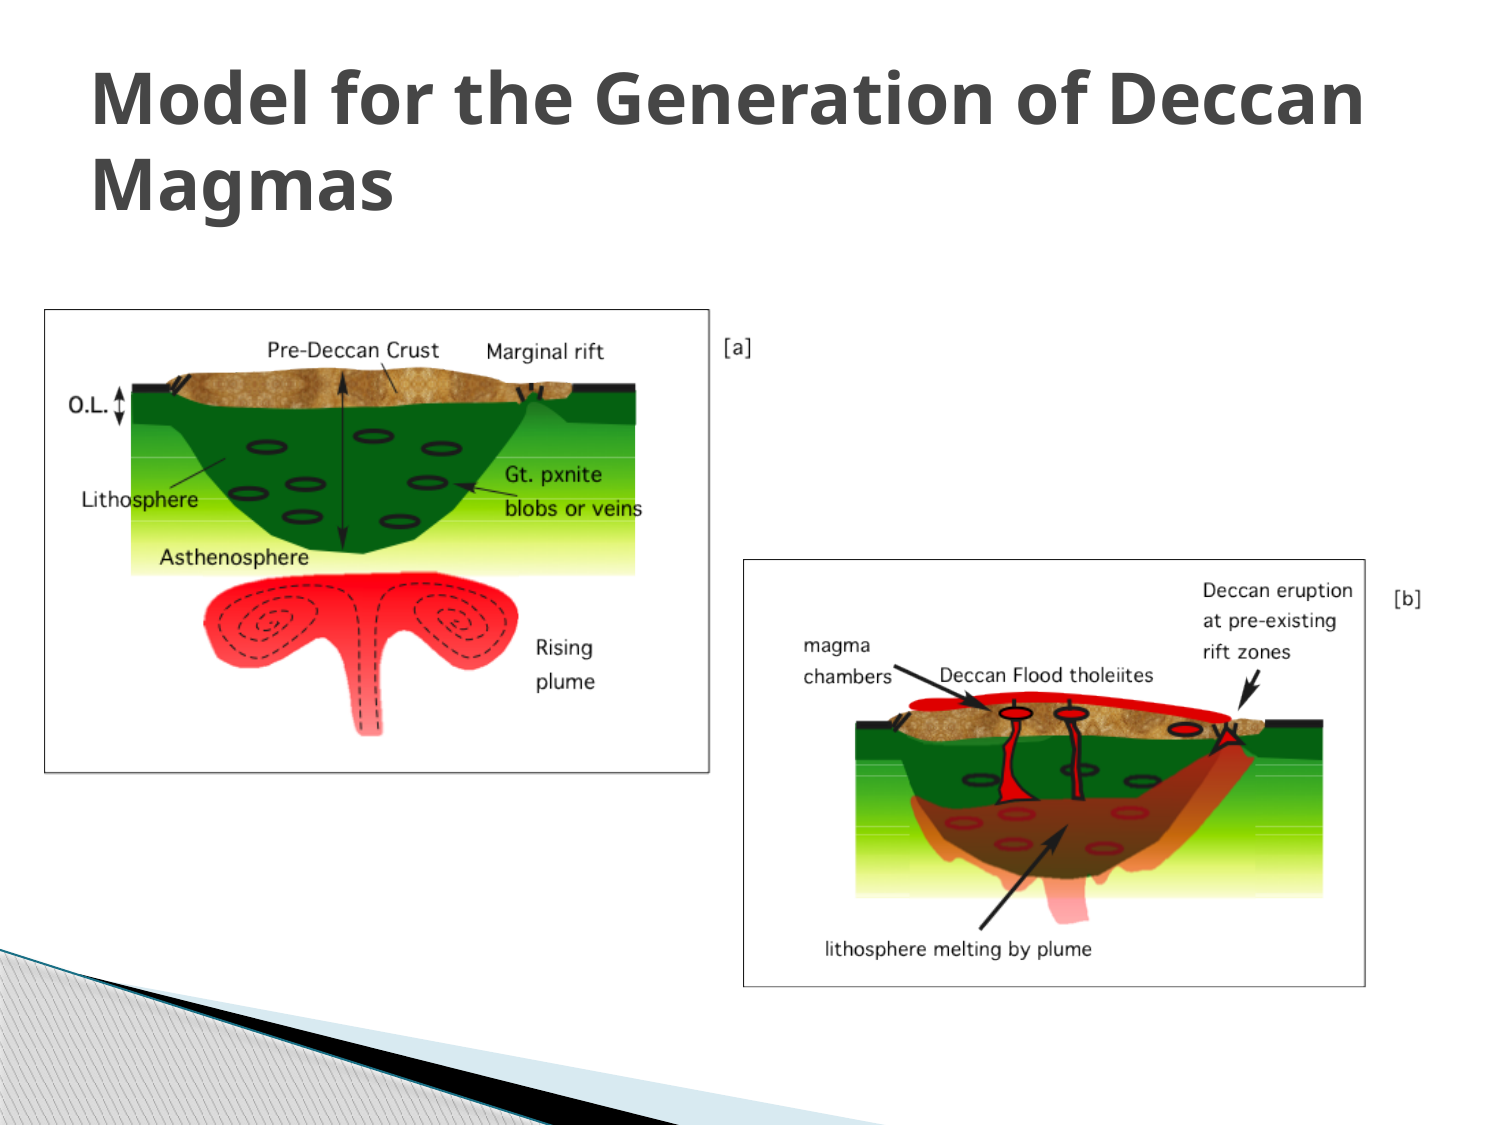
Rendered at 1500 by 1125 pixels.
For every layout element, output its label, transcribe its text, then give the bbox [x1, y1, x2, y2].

picture [44, 309, 1426, 989]
title Model for the Generation of Deccan Magmas [75, 45, 1425, 233]
